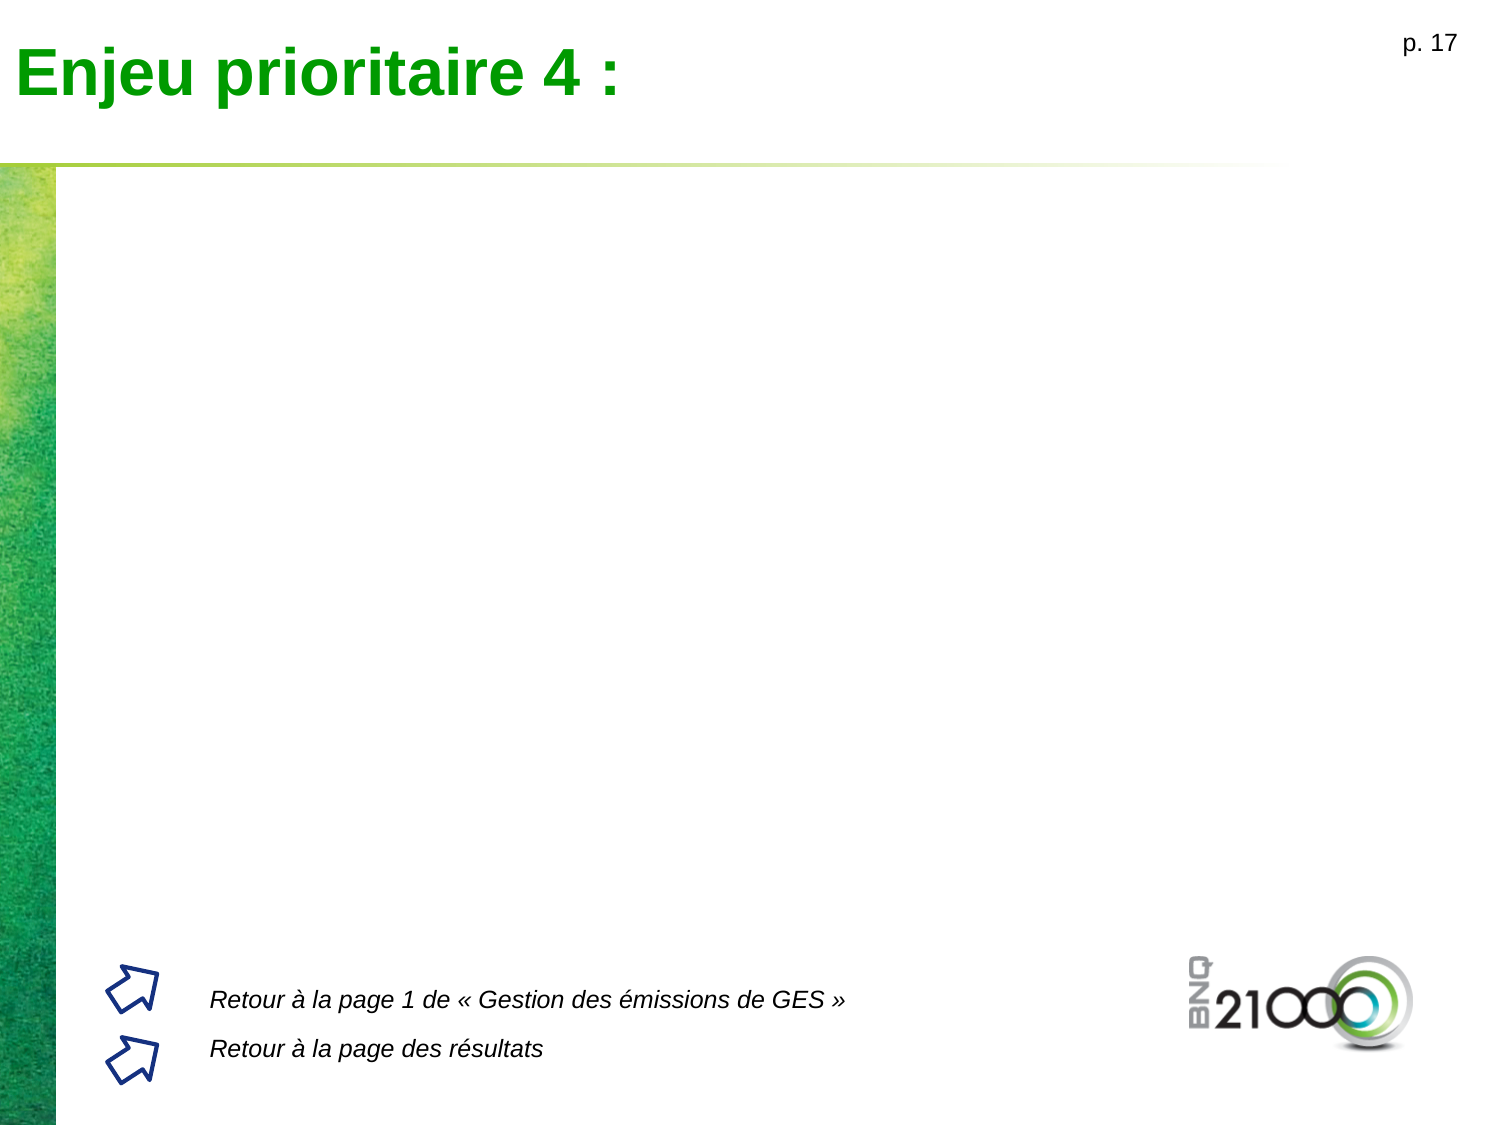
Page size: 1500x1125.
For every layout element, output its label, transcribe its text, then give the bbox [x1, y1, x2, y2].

text_box Retour à la page des résultats [194, 1025, 739, 1070]
text_box Retour à la page 1 de « Gestion des émissions de GES » [194, 975, 880, 1021]
picture [0, 163, 1500, 1125]
text_box [105, 964, 160, 1015]
picture [1184, 955, 1418, 1055]
text_box [105, 1035, 160, 1086]
title Enjeu prioritaire 4 : [0, 30, 1389, 162]
text_box p. 17 [1387, 19, 1495, 64]
